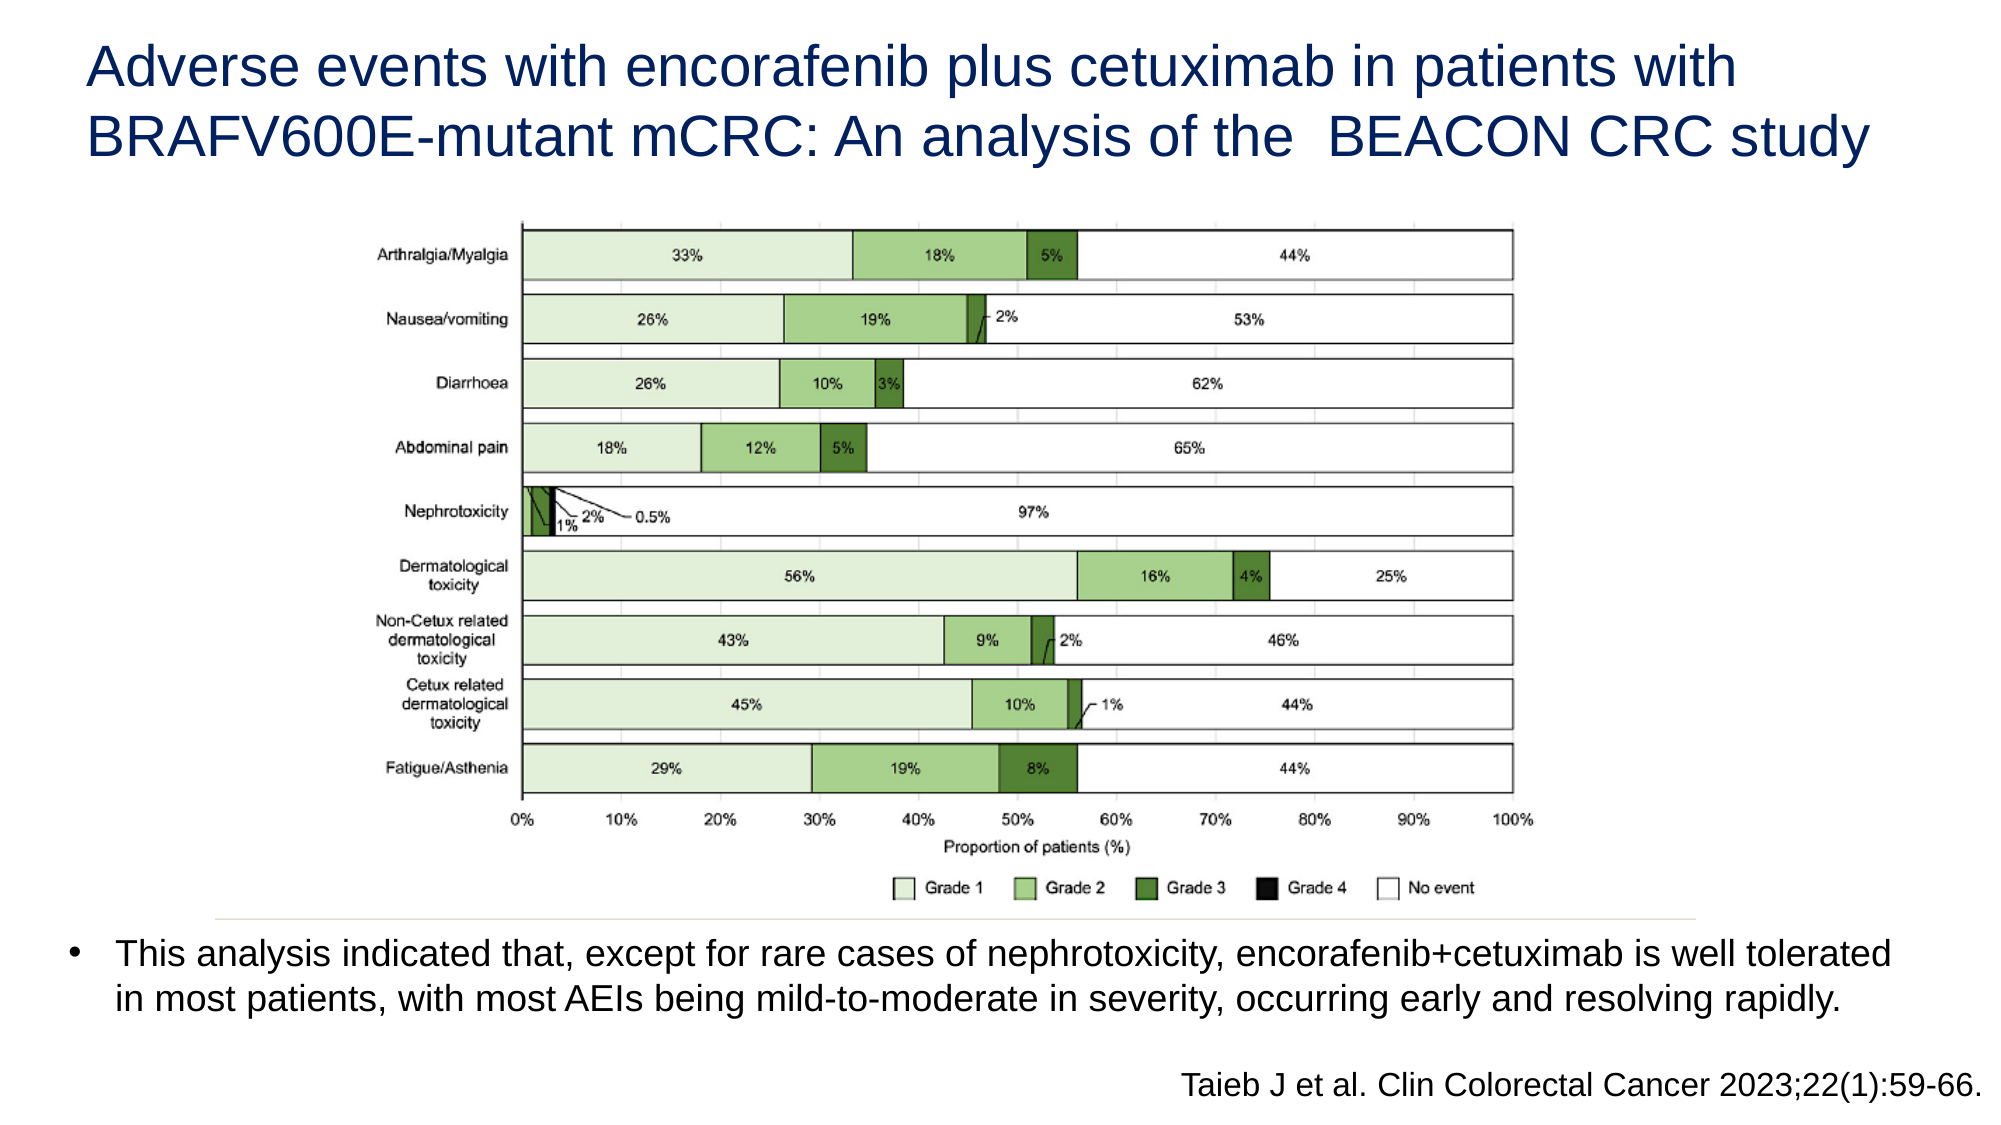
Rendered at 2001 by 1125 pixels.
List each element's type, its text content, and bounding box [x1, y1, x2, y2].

picture [215, 204, 1696, 921]
text_box Adverse events with encorafenib plus cetuximab in patients with BRAFV600E-mutant mCRC: An analysis of the BEACON CRC study [71, 20, 2000, 176]
text_box This analysis indicated that, except for rare cases of nephrotoxicity, encorafenib+cetuximab is well tolerated in most patients, with most AEIs being mild-to-moderate in severity, occurring early and resolving rapidly. [53, 921, 1947, 1027]
text_box Taieb J et al. Clin Colorectal Cancer 2023;22(1):59-66. [1166, 1055, 2000, 1111]
